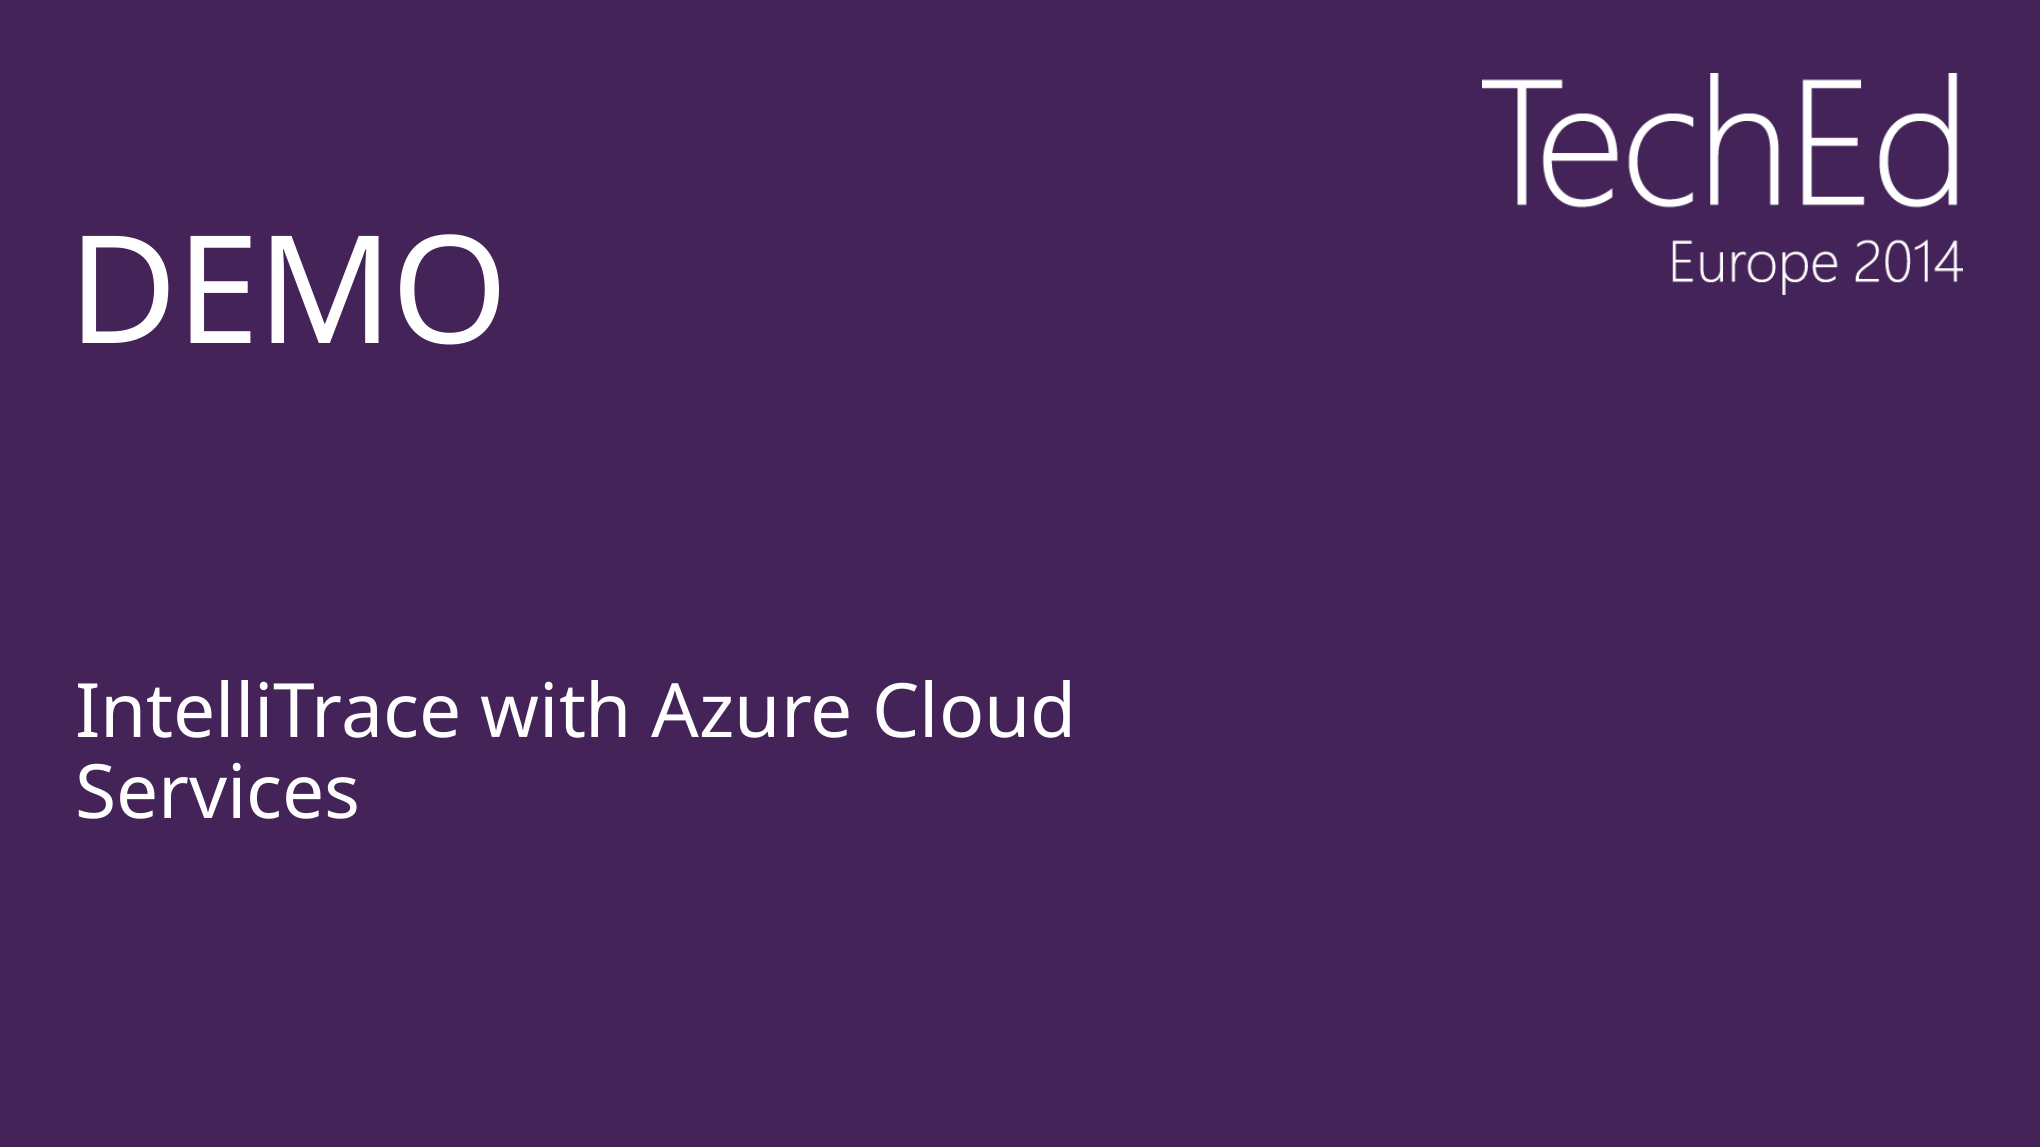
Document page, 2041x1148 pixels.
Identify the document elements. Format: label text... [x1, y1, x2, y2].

title DEMO [45, 198, 1396, 648]
list IntelliTrace with Azure Cloud Services [45, 648, 1396, 949]
picture [1482, 73, 1963, 295]
